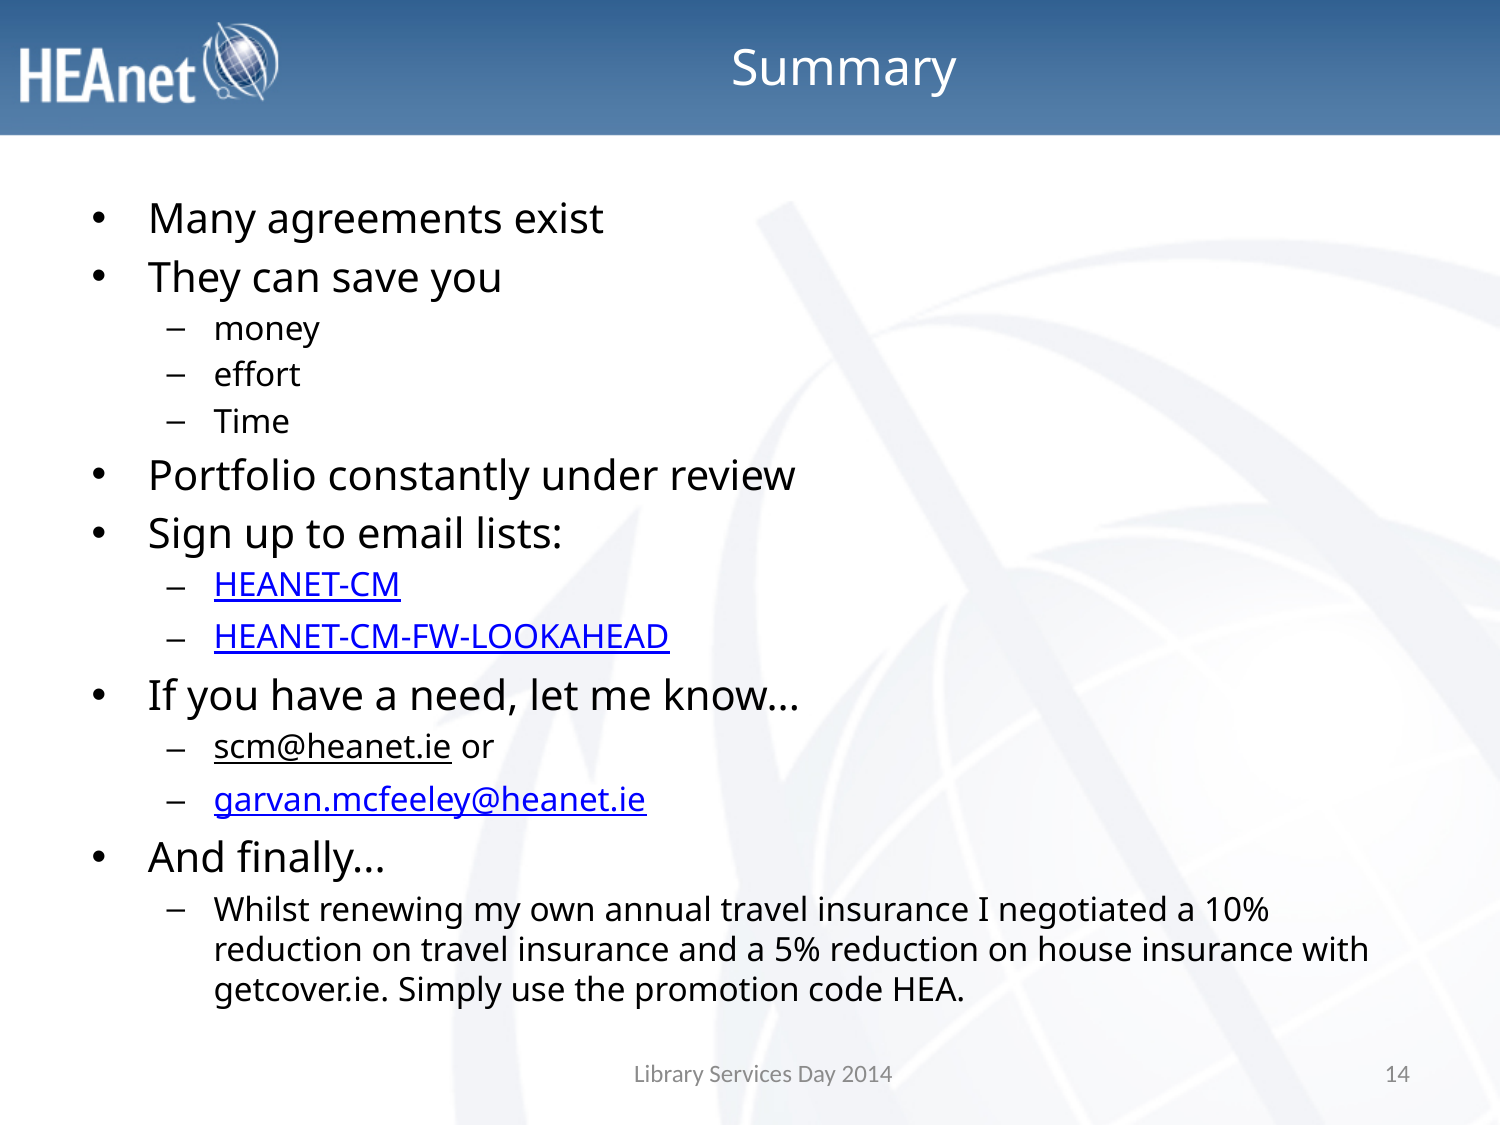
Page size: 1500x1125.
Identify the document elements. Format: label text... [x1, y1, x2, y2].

list Many agreements exist They can save you money effort Time Portfolio constantly under review Sign up to email lists: HEANET-CM HEANET-CM-FW-LOOKAHEAD If you have a need, let me know... scm@heanet.ie or garvan.mcfeeley@heanet.ie And finally... Whilst renewing my own annual travel insurance I negotiated a 10% reduction on travel insurance and a 5% reduction on house insurance with getcover.ie. Simply use the promotion code HEA. [76, 184, 1427, 1043]
title Summary [312, 0, 1376, 160]
footer Library Services Day 2014 [454, 1043, 1073, 1103]
picture [0, 0, 1500, 1125]
slide_number 14 [1074, 1043, 1425, 1103]
